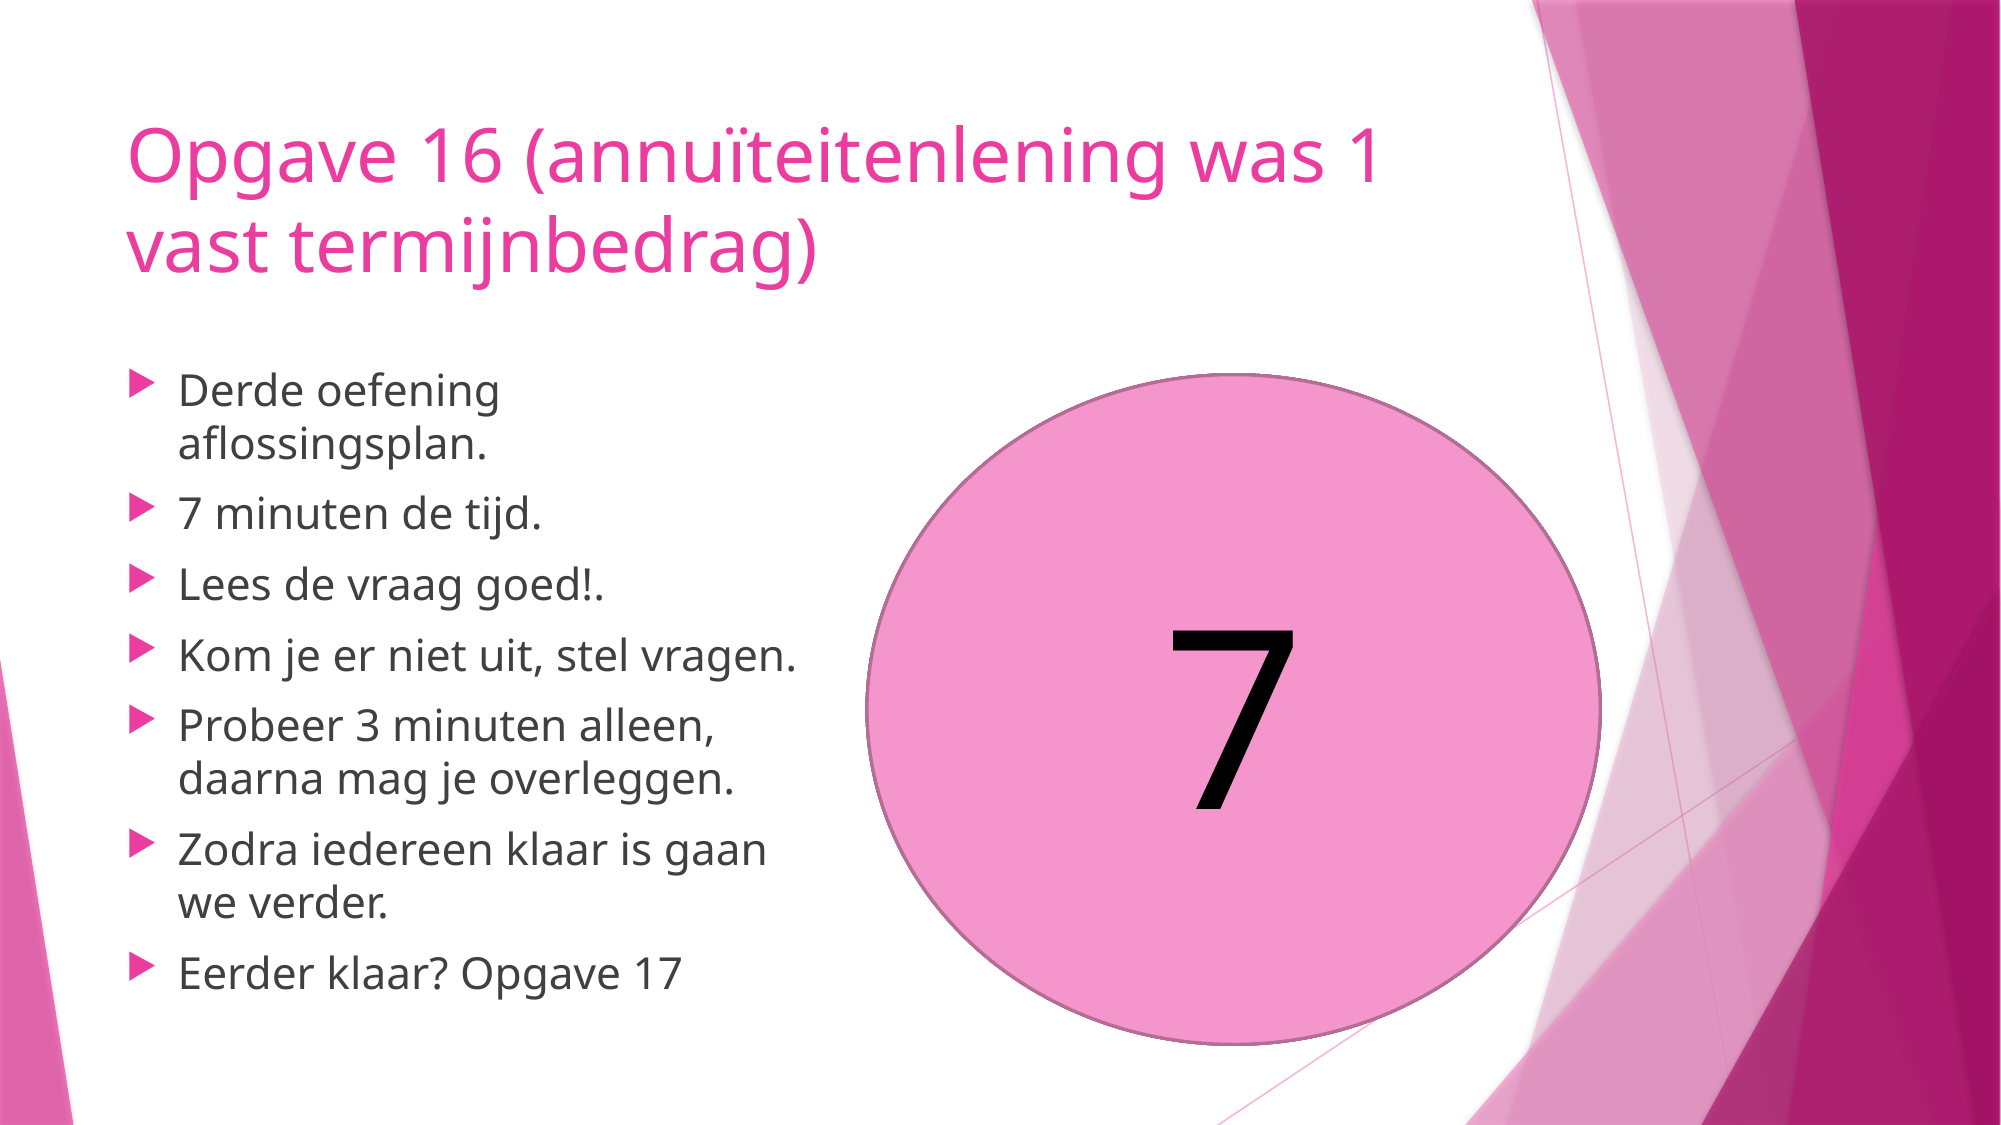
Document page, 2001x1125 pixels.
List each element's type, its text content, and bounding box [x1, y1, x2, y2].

text_box 7 [865, 373, 1602, 1046]
title Opgave 16 (annuïteitenlening was 1 vast termijnbedrag) [111, 99, 1522, 317]
list Derde oefening aflossingsplan. 7 minuten de tijd. Lees de vraag goed!. Kom je er niet uit, stel vragen. Probeer 3 minuten alleen, daarna mag je overleggen. Zodra iedereen klaar is gaan we verder. Eerder klaar? Opgave 17 [111, 354, 823, 1009]
